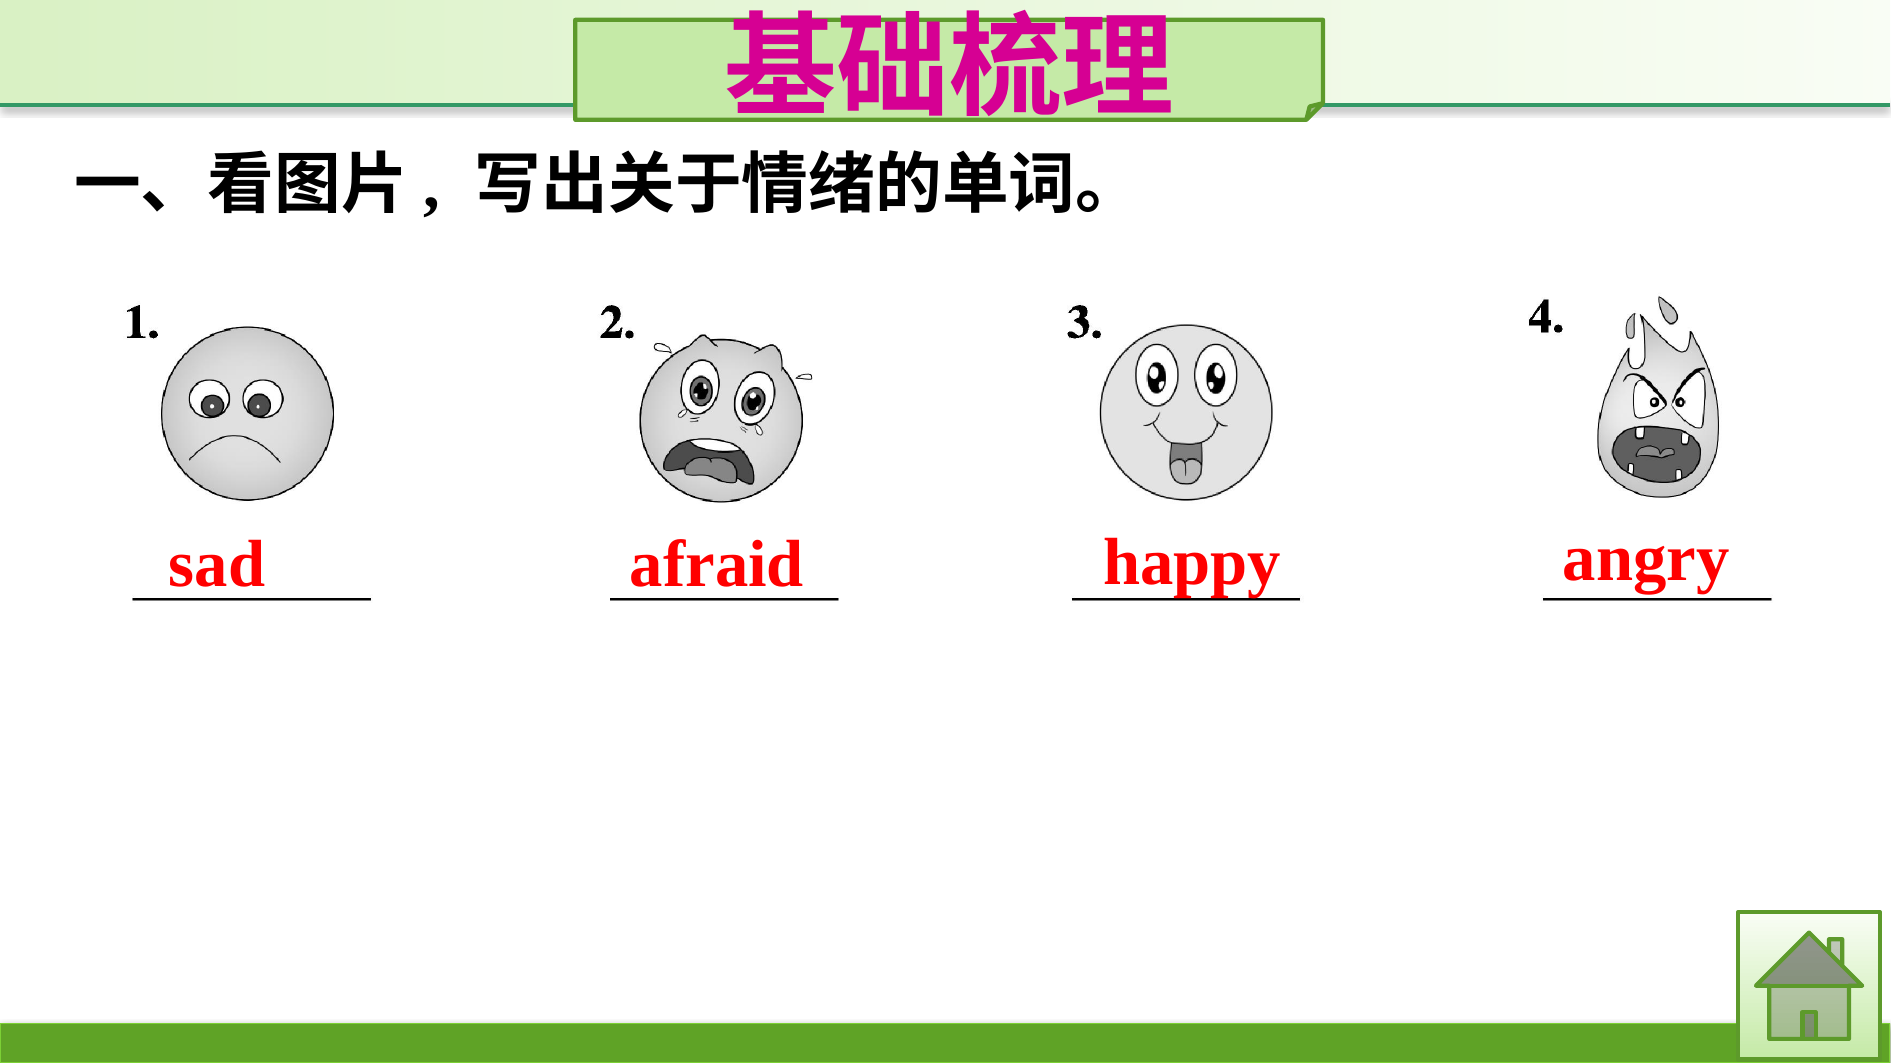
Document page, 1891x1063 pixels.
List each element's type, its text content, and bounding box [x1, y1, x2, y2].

text_box 基础梳理 [573, 17, 1326, 117]
picture [123, 288, 1776, 603]
text_box 一、看图片, 写出关于情绪的单词。 [59, 117, 1833, 229]
